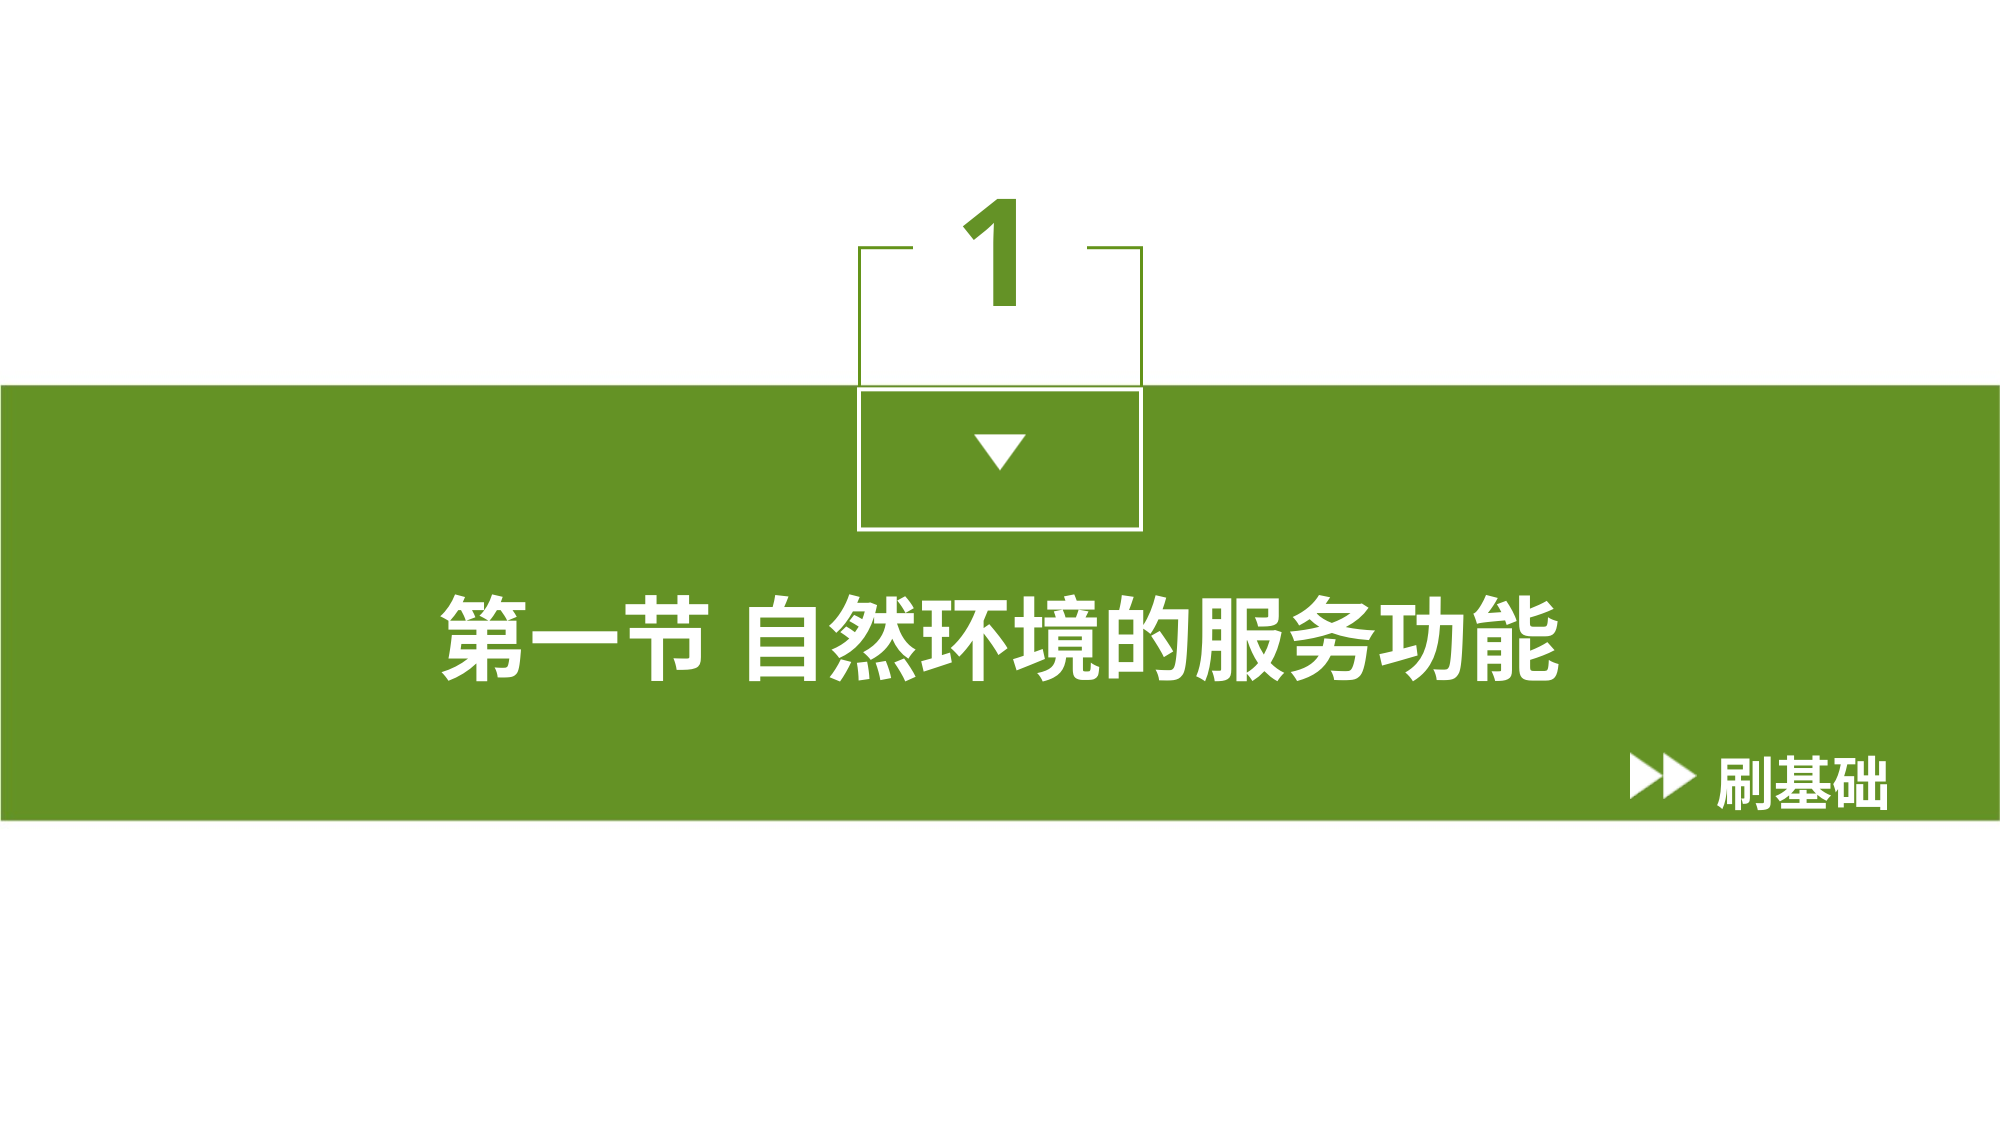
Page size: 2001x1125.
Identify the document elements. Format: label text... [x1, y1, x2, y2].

text_box 第一节 自然环境的服务功能 [0, 572, 2000, 699]
text_box 1 [865, 148, 1130, 345]
text_box 刷基础 [1715, 718, 1997, 812]
picture [0, 699, 2000, 1125]
picture [0, 0, 2000, 572]
